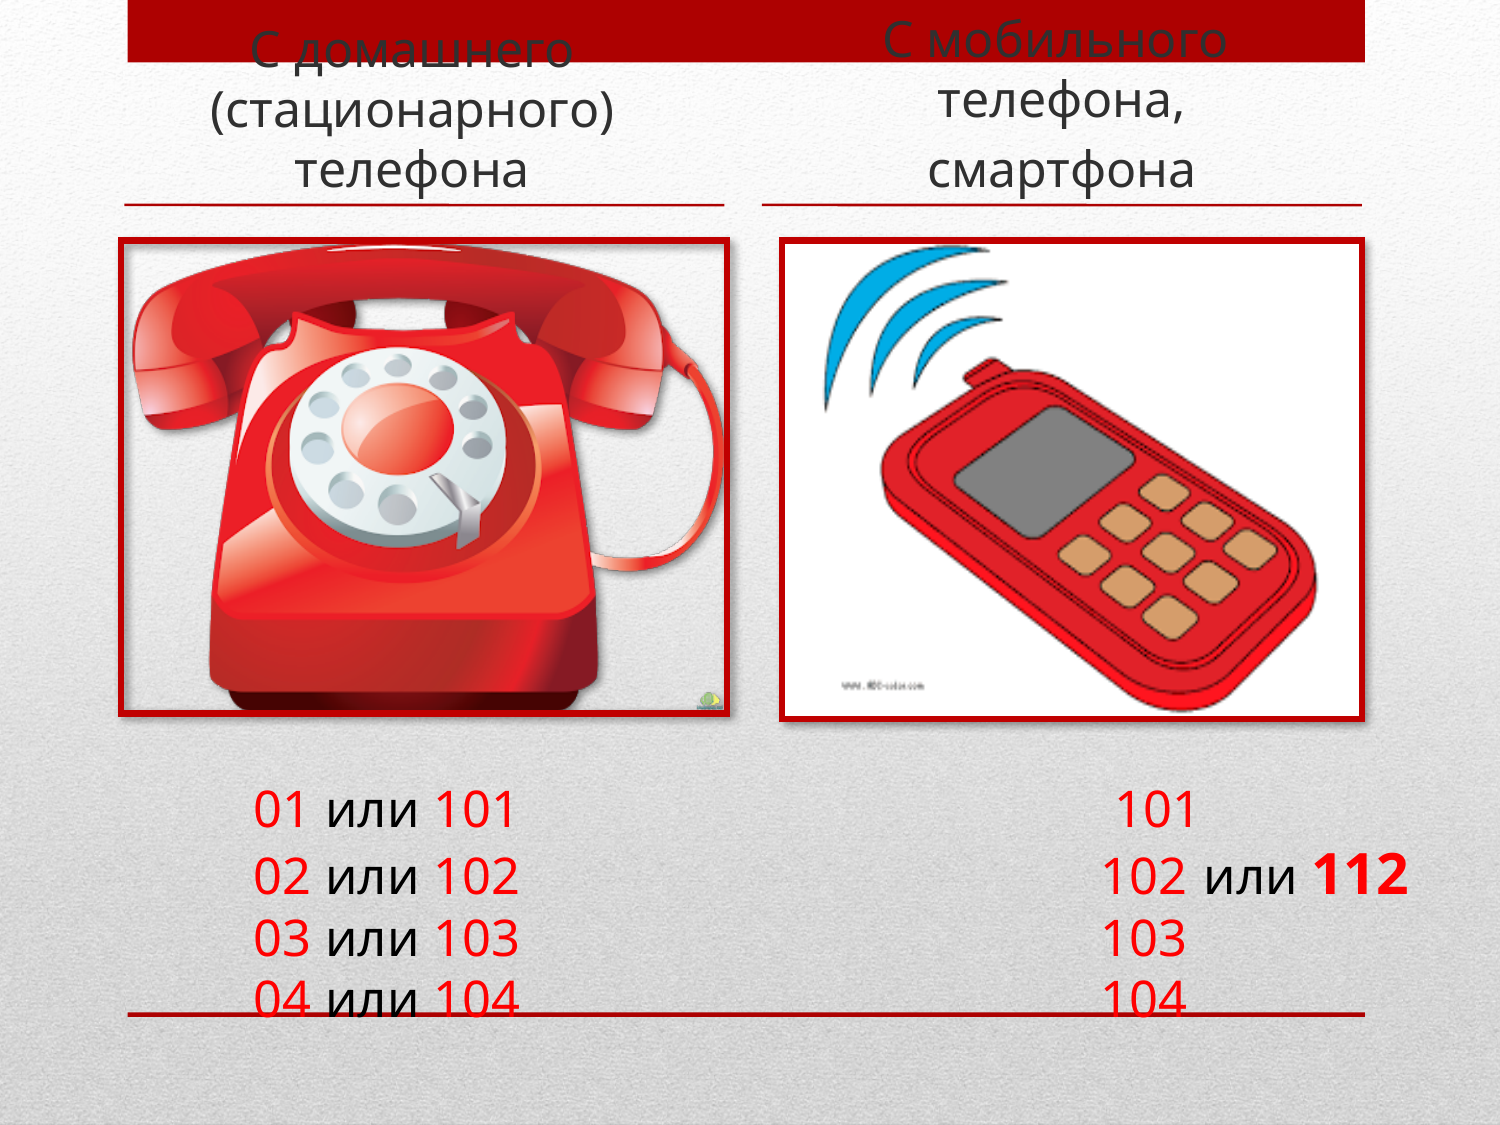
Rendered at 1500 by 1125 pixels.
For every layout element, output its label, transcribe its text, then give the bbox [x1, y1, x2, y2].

title 01 или 101 101 02 или 102 102 или 112 03 или 103 103 04 или 104 104 [125, 763, 1436, 1035]
list С мобильного телефона, смартфона [761, 99, 1362, 205]
list С домашнего (стационарного) телефона [100, 99, 725, 205]
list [784, 242, 1360, 717]
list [123, 242, 725, 712]
